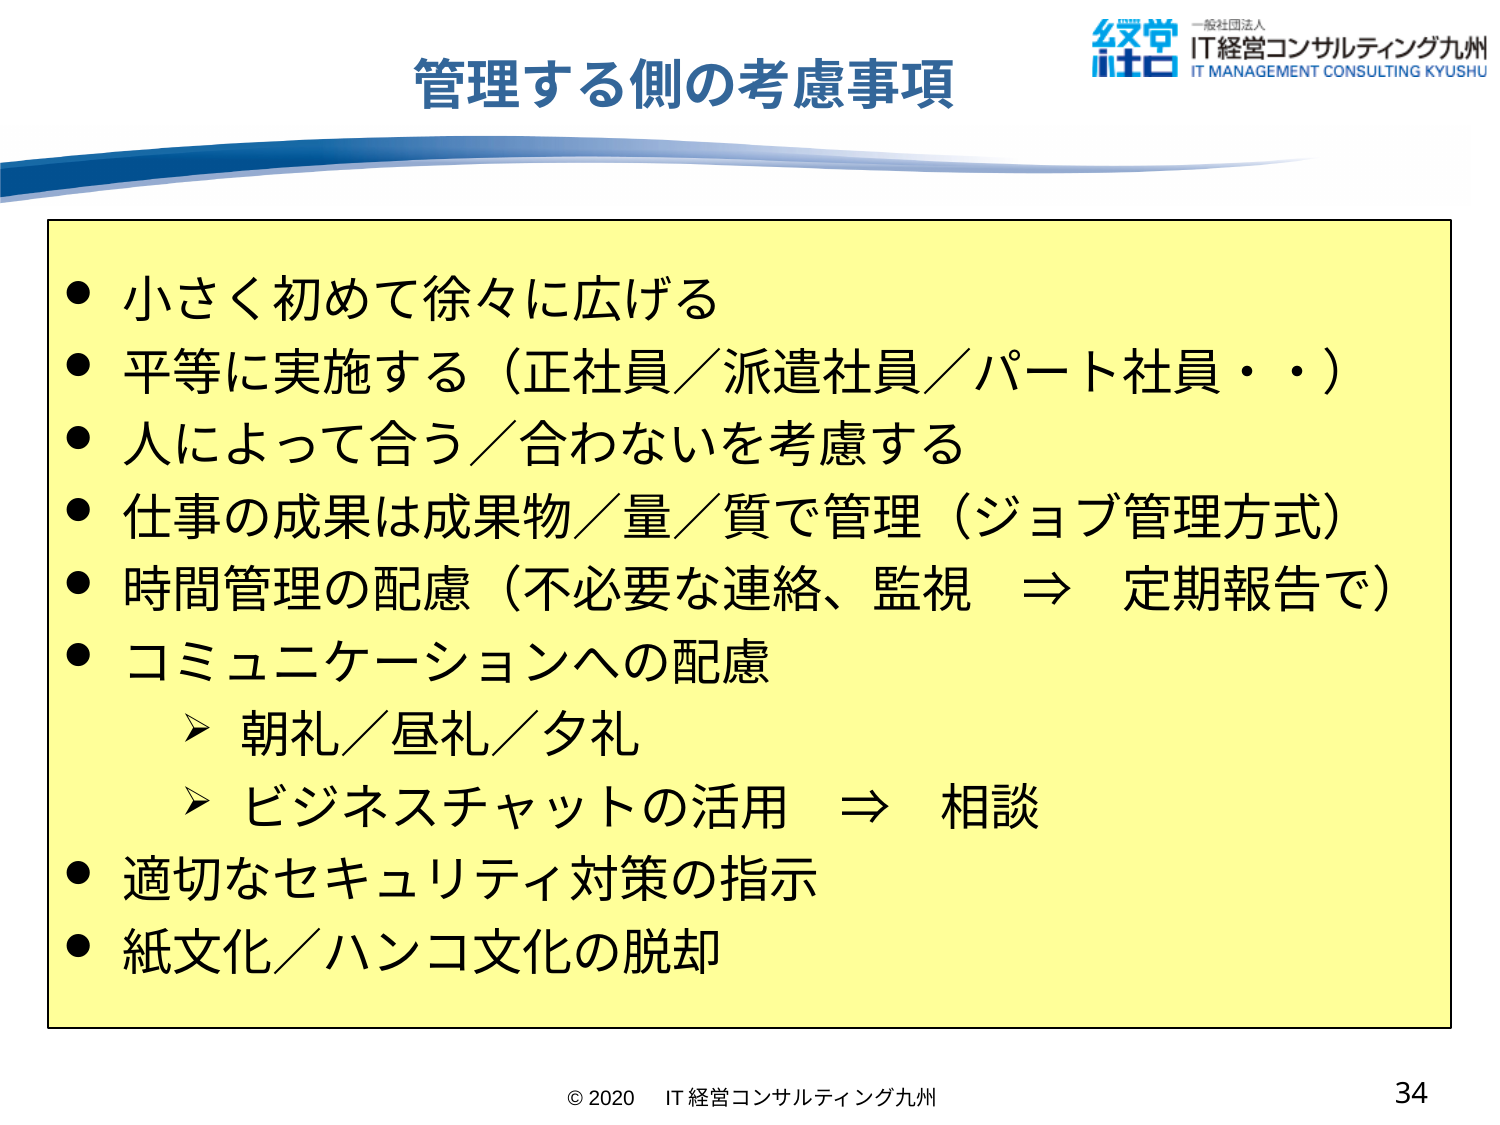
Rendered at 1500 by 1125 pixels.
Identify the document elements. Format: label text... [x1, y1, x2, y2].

slide_number 33 [1329, 1066, 1495, 1120]
picture [1, 126, 1470, 206]
text_box 小さく初めて徐々に広げる 平等に実施する（正社員／派遣社員／パート社員・・） 人によって合う／合わないを考慮する 仕事の成果は成果物／量／質で管理（ジョブ管理方式） 時間管理の配慮（不必要な連絡、監視 ⇒ 定期報告で） コミュニケーションへの配慮 朝礼／昼礼／夕礼 ビジネスチャットの活用 ⇒ 相談 適切なセキュリティ対策の指示 紙文化／ハンコ文化の脱却 [48, 219, 1452, 1029]
title 管理する側の考慮事項 [17, 42, 1350, 125]
